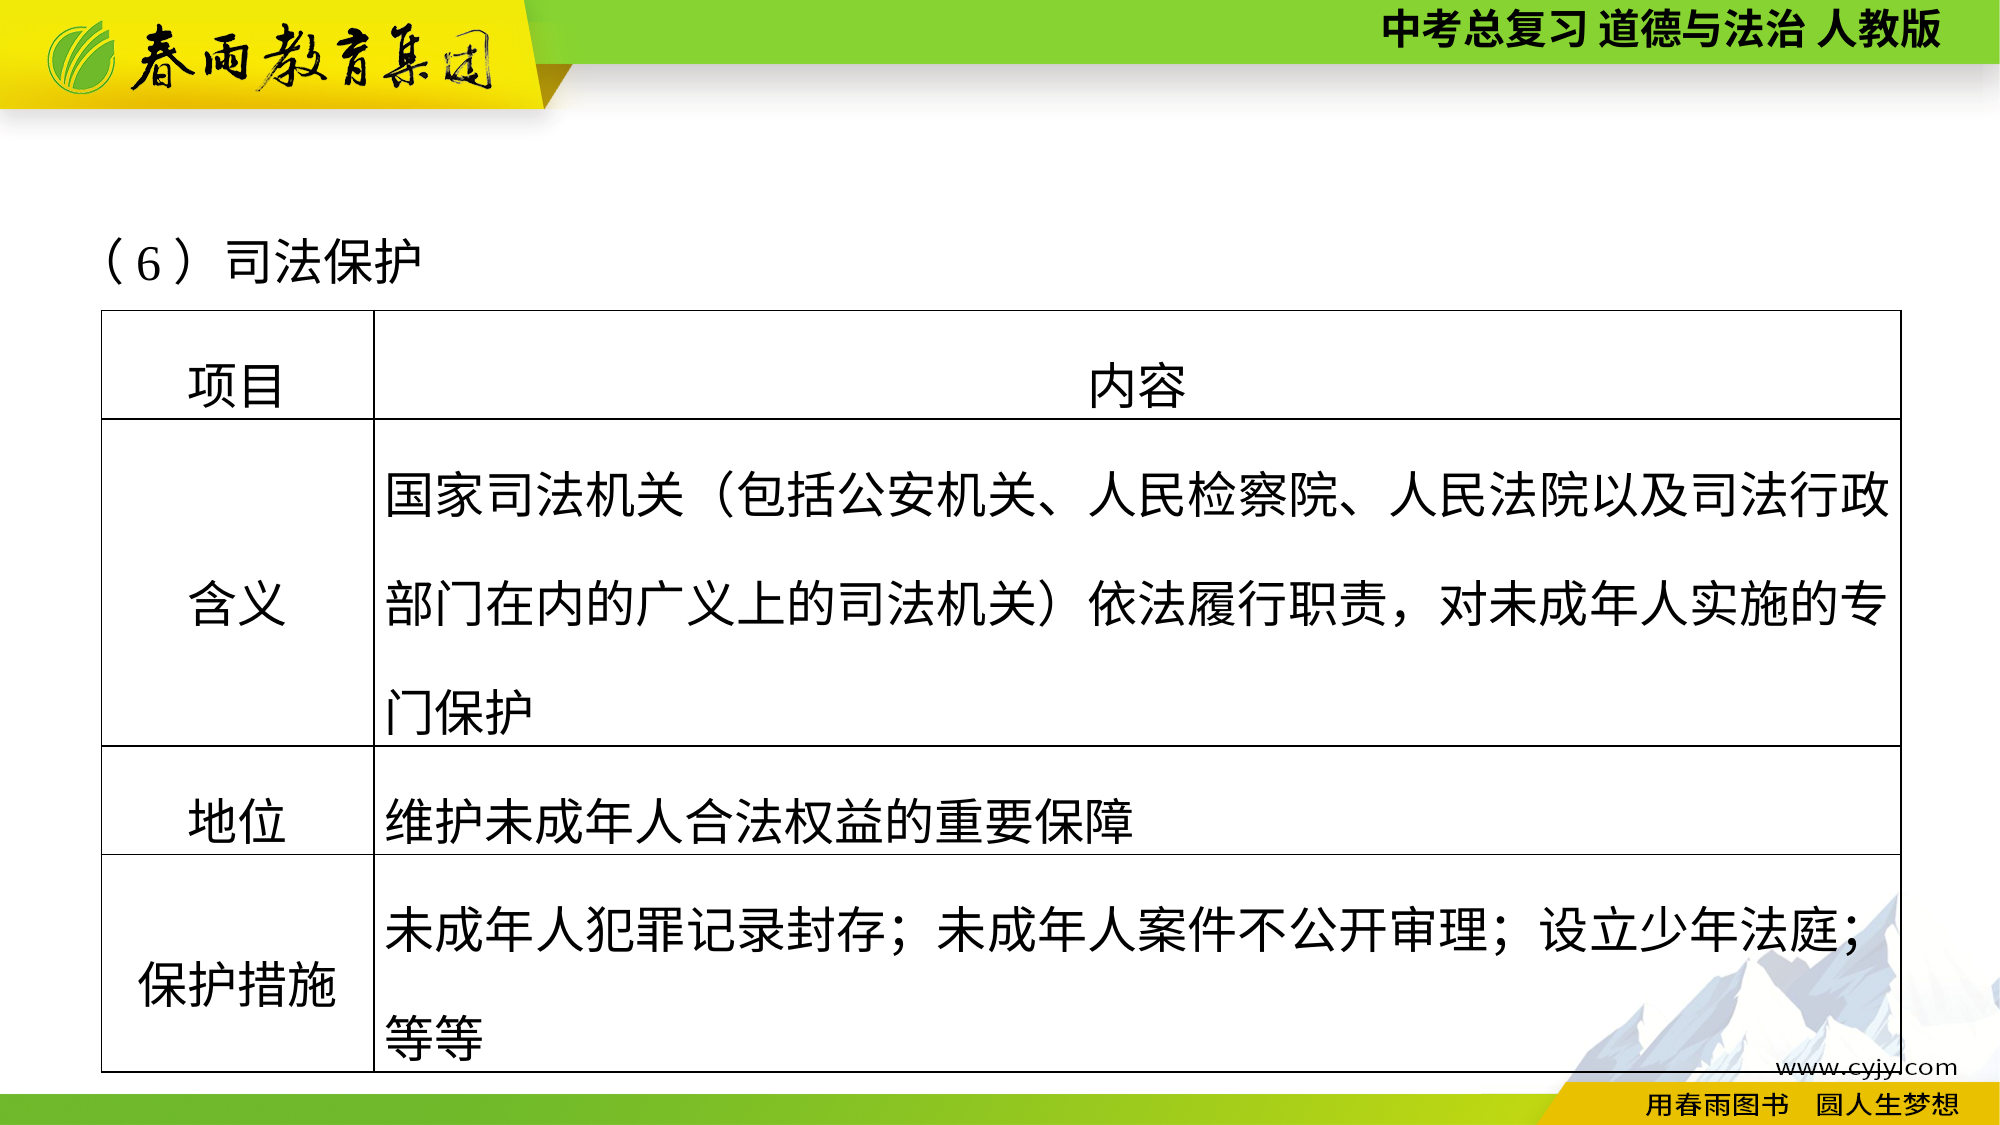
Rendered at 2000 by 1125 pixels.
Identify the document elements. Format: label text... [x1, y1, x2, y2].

list （6）司法保护 [59, 193, 1944, 288]
table_cell 国家司法机关（包括公安机关、人民检察院、人民法院以及司法行政部门在内的广义上的司法机关）依法履行职责，对未成年人实施的专门保护 [375, 420, 1900, 745]
table_header 内容 [375, 311, 1900, 418]
table_cell 含义 [102, 420, 373, 745]
table_cell 未成年人犯罪记录封存；未成年人案件不公开审理；设立少年法庭；等等 [375, 855, 1900, 1071]
table_cell 地位 [102, 747, 373, 854]
picture [0, 0, 2000, 1125]
table_header 项目 [102, 311, 373, 418]
table_cell 维护未成年人合法权益的重要保障 [375, 747, 1900, 854]
table_cell 保护措施 [102, 855, 373, 1071]
